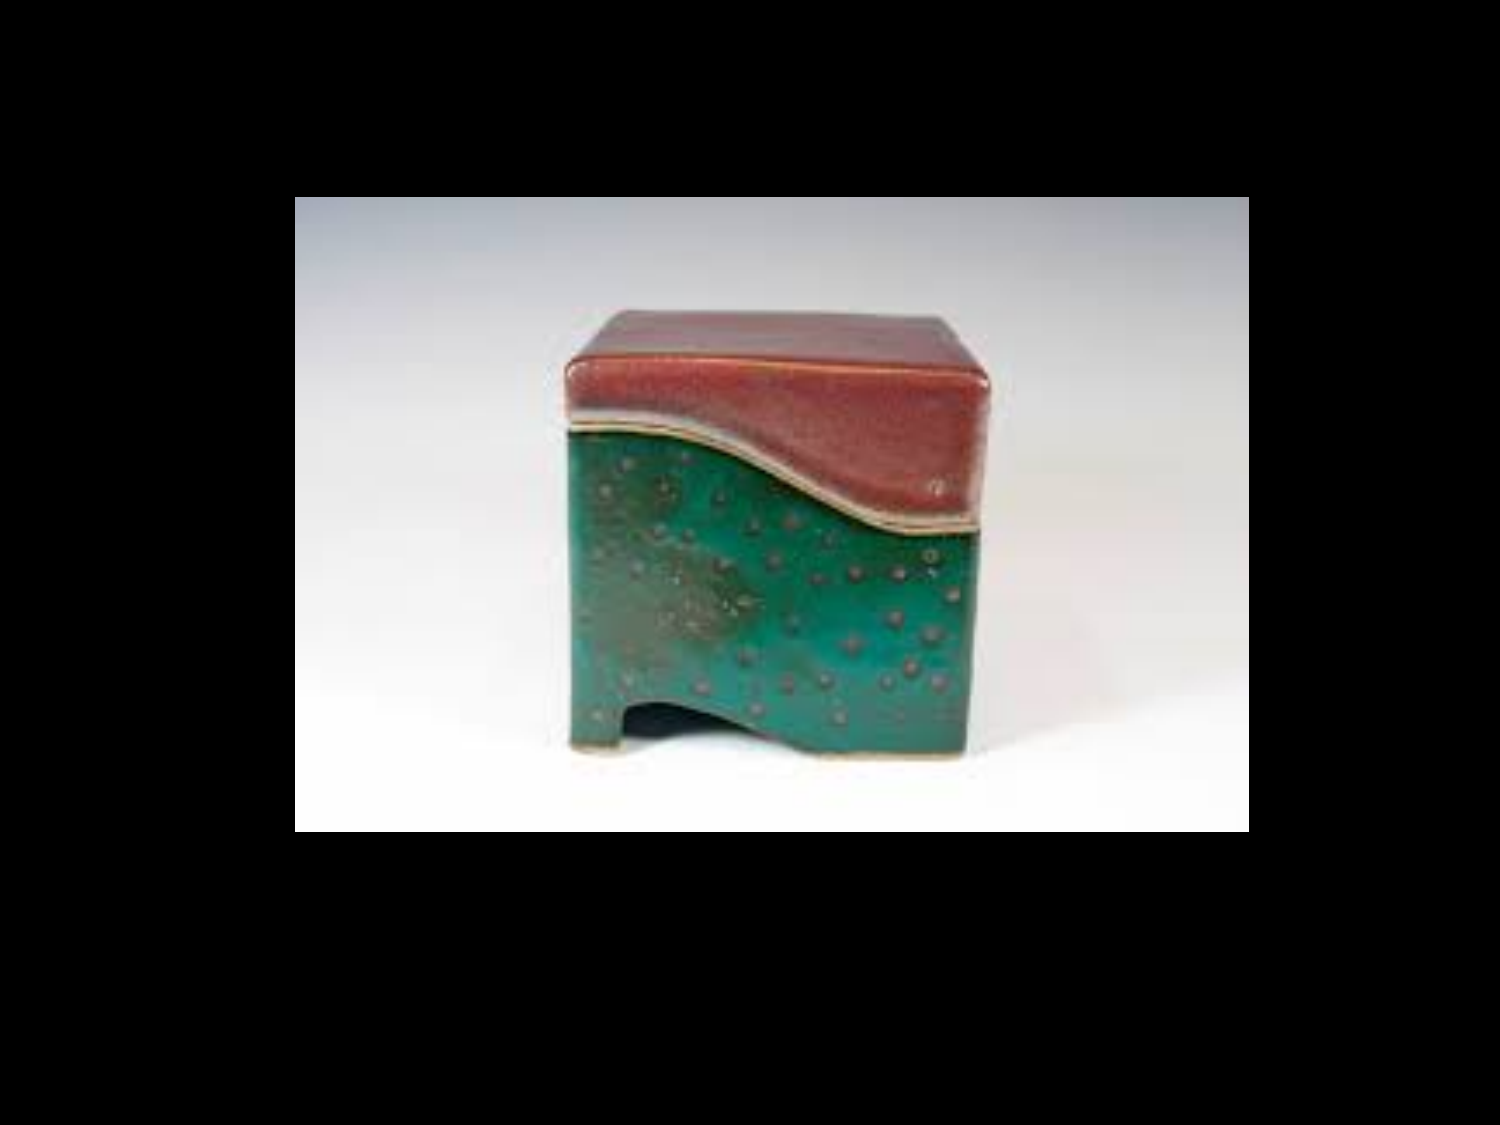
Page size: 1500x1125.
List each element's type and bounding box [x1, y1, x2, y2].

picture [295, 196, 1249, 832]
